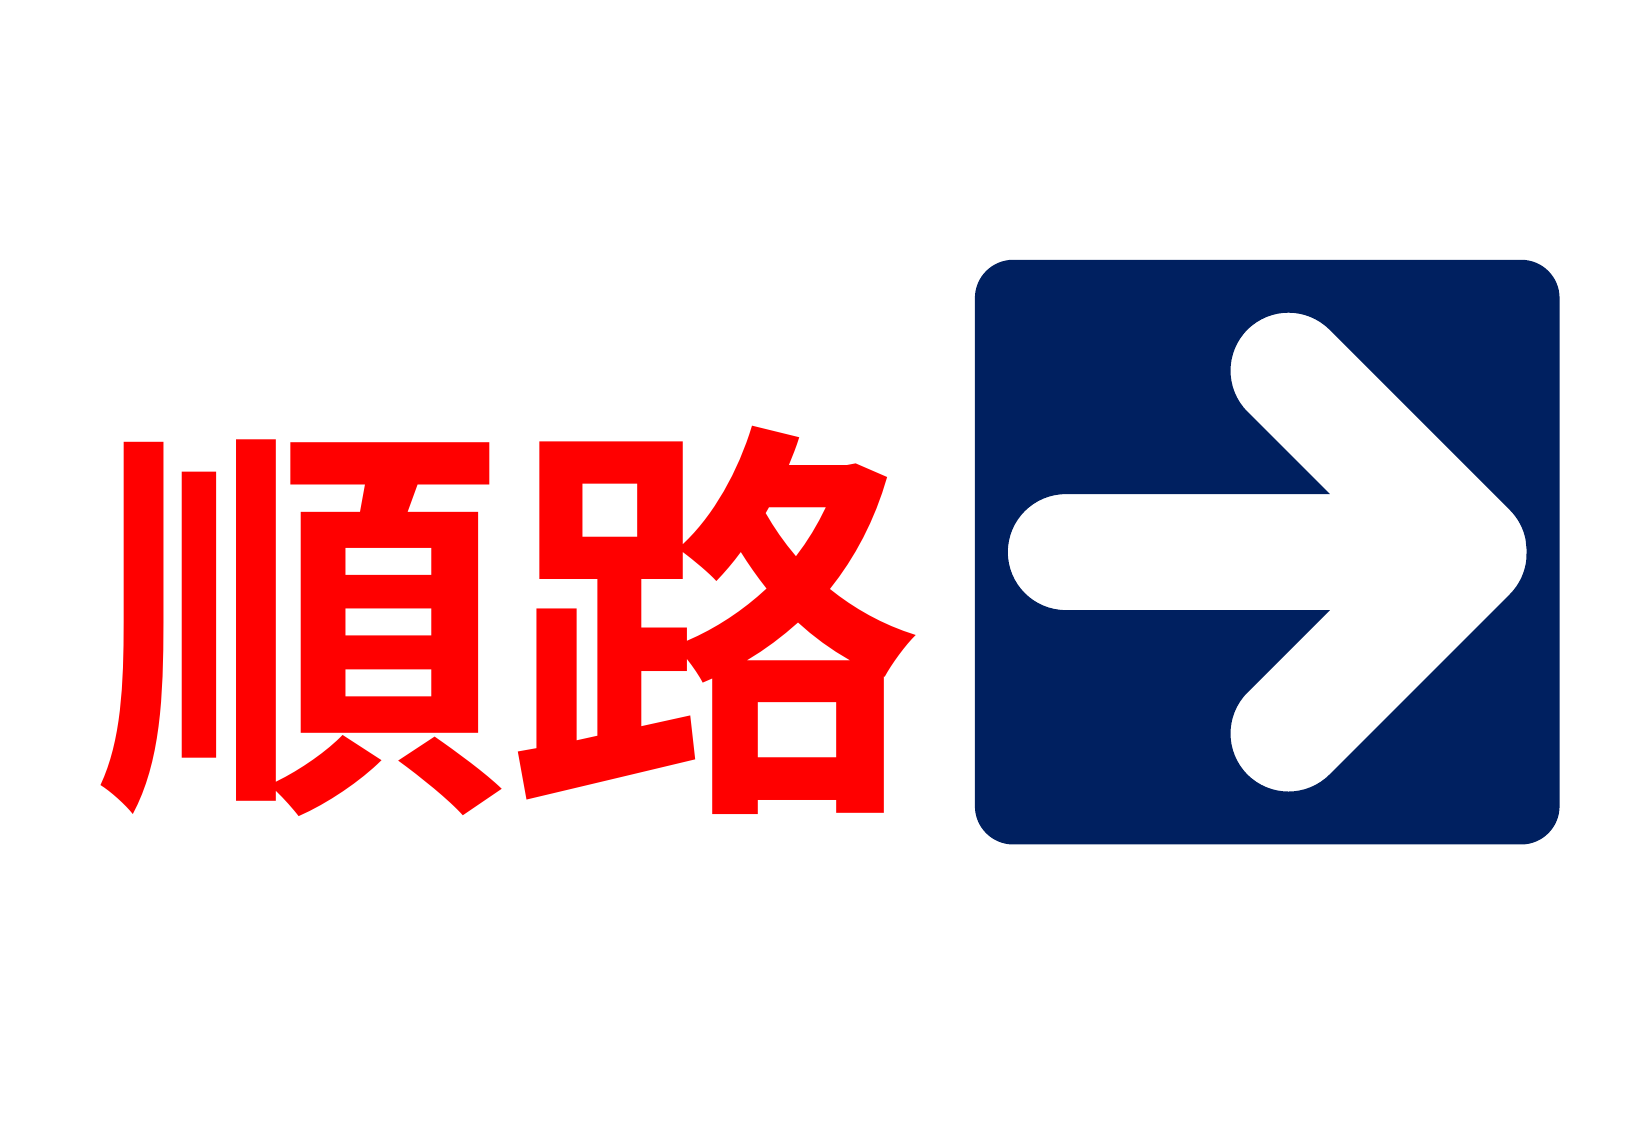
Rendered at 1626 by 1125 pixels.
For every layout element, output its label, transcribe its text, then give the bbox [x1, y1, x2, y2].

text_box 順路 [78, 356, 938, 869]
text_box [972, 257, 1562, 847]
